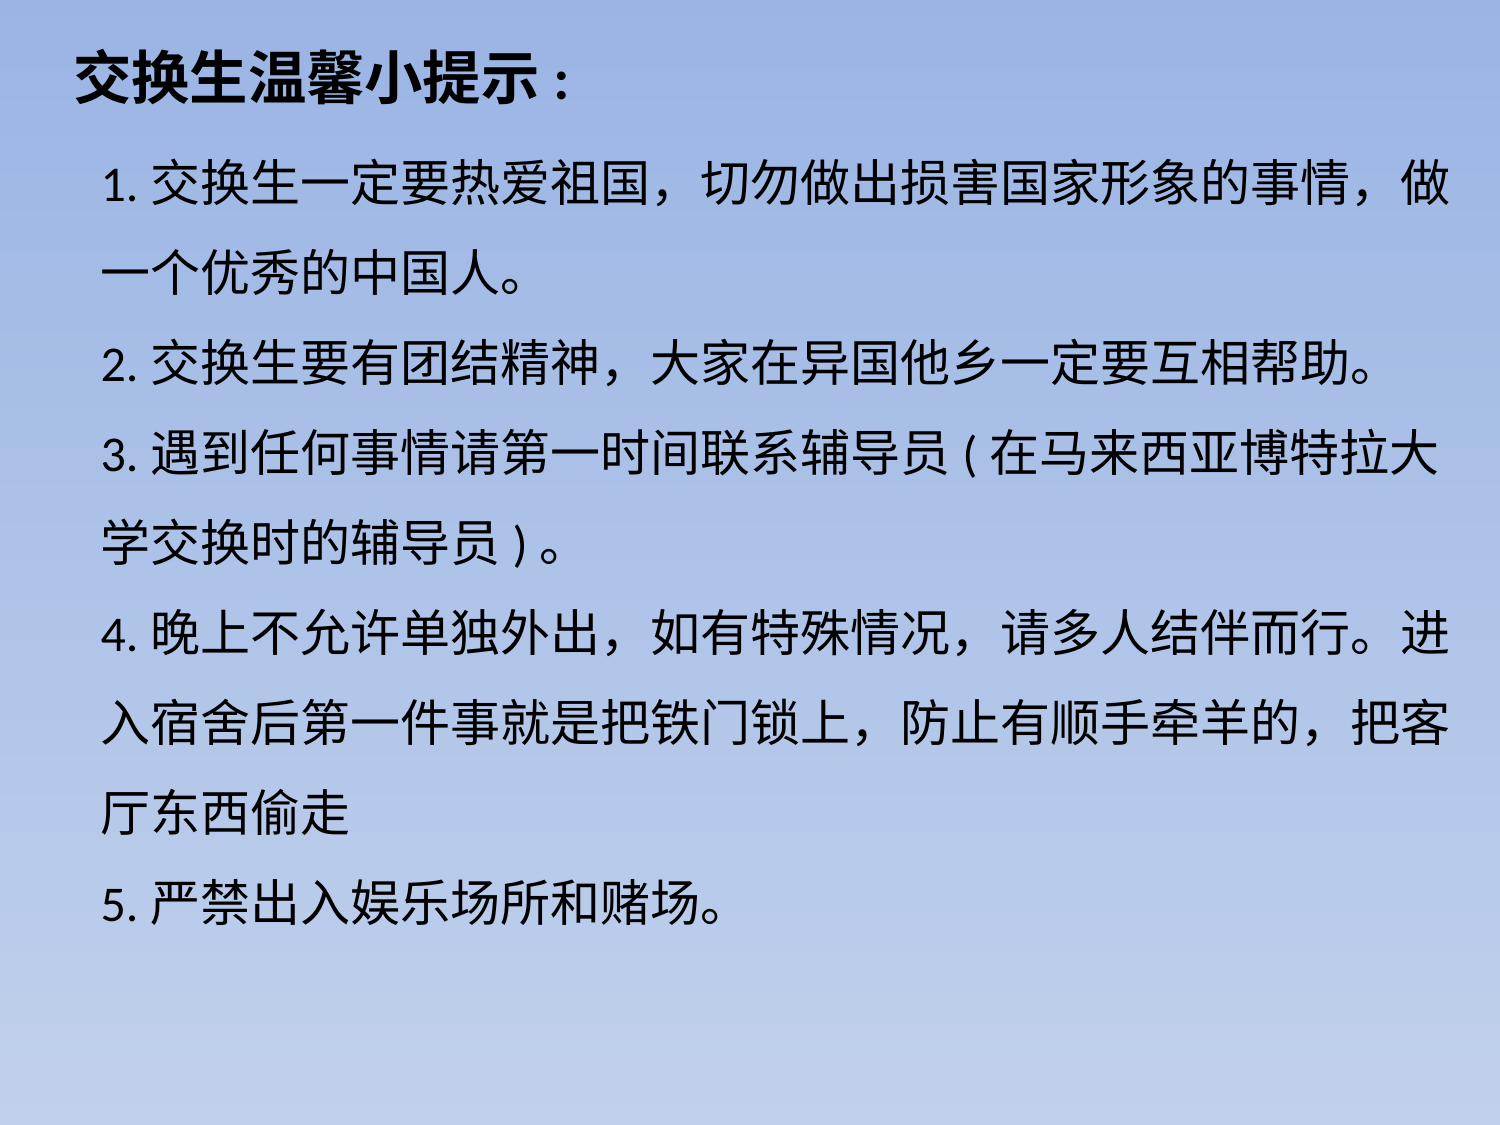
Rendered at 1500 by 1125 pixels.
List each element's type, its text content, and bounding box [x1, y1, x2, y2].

list 1.交换生一定要热爱祖国，切勿做出损害国家形象的事情，做一个优秀的中国人。 2.交换生要有团结精神，大家在异国他乡一定要互相帮助。 3.遇到任何事情请第一时间联系辅导员(在马来西亚博特拉大学交换时的辅导员)。 4.晚上不允许单独外出，如有特殊情况，请多人结伴而行。进入宿舍后第一件事就是把铁门锁上，防止有顺手牵羊的，把客厅东西偷走 5.严禁出入娱乐场所和赌场。 [29, 113, 1471, 1083]
title 交换生温馨小提示: [0, 42, 977, 230]
